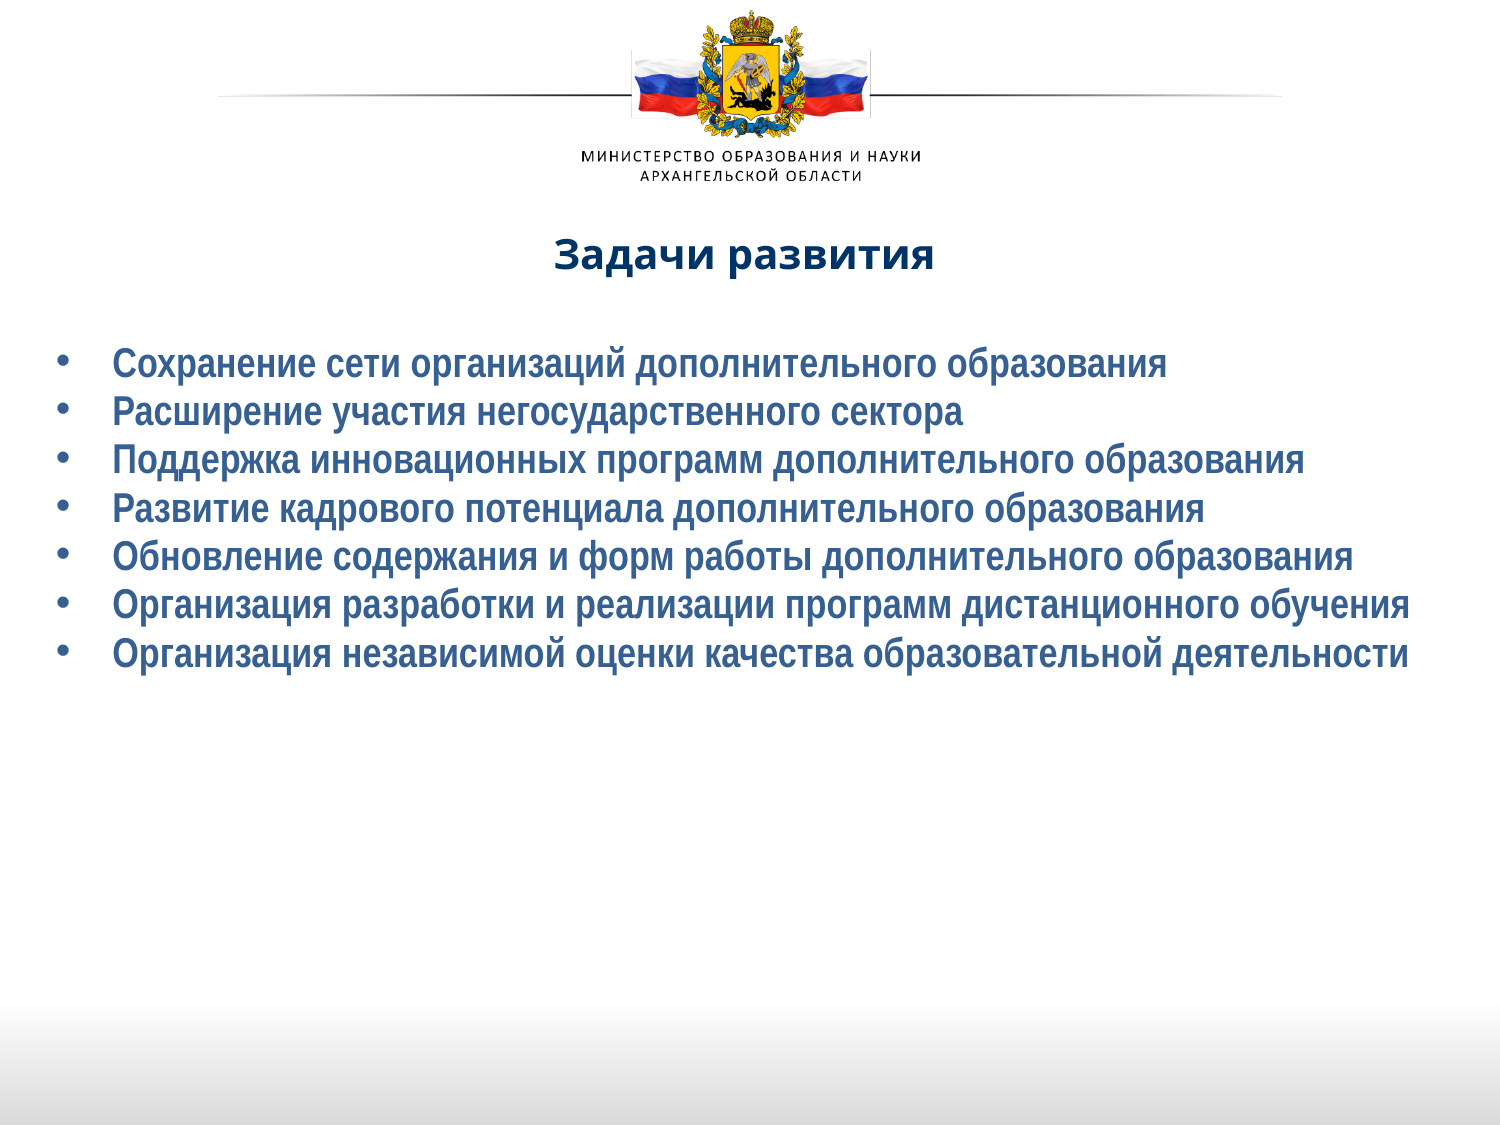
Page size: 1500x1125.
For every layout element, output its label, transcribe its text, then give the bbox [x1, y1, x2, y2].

picture [218, 10, 1282, 182]
text_box Сохранение сети организаций дополнительного образования Расширение участия негосударственного сектора Поддержка инновационных программ дополнительного образования Развитие кадрового потенциала дополнительного образования Обновление содержания и форм работы дополнительного образования Организация разработки и реализации программ дистанционного обучения Организация независимой оценки качества образовательной деятельности [41, 338, 1459, 1012]
text_box Задачи развития [0, 220, 1500, 285]
